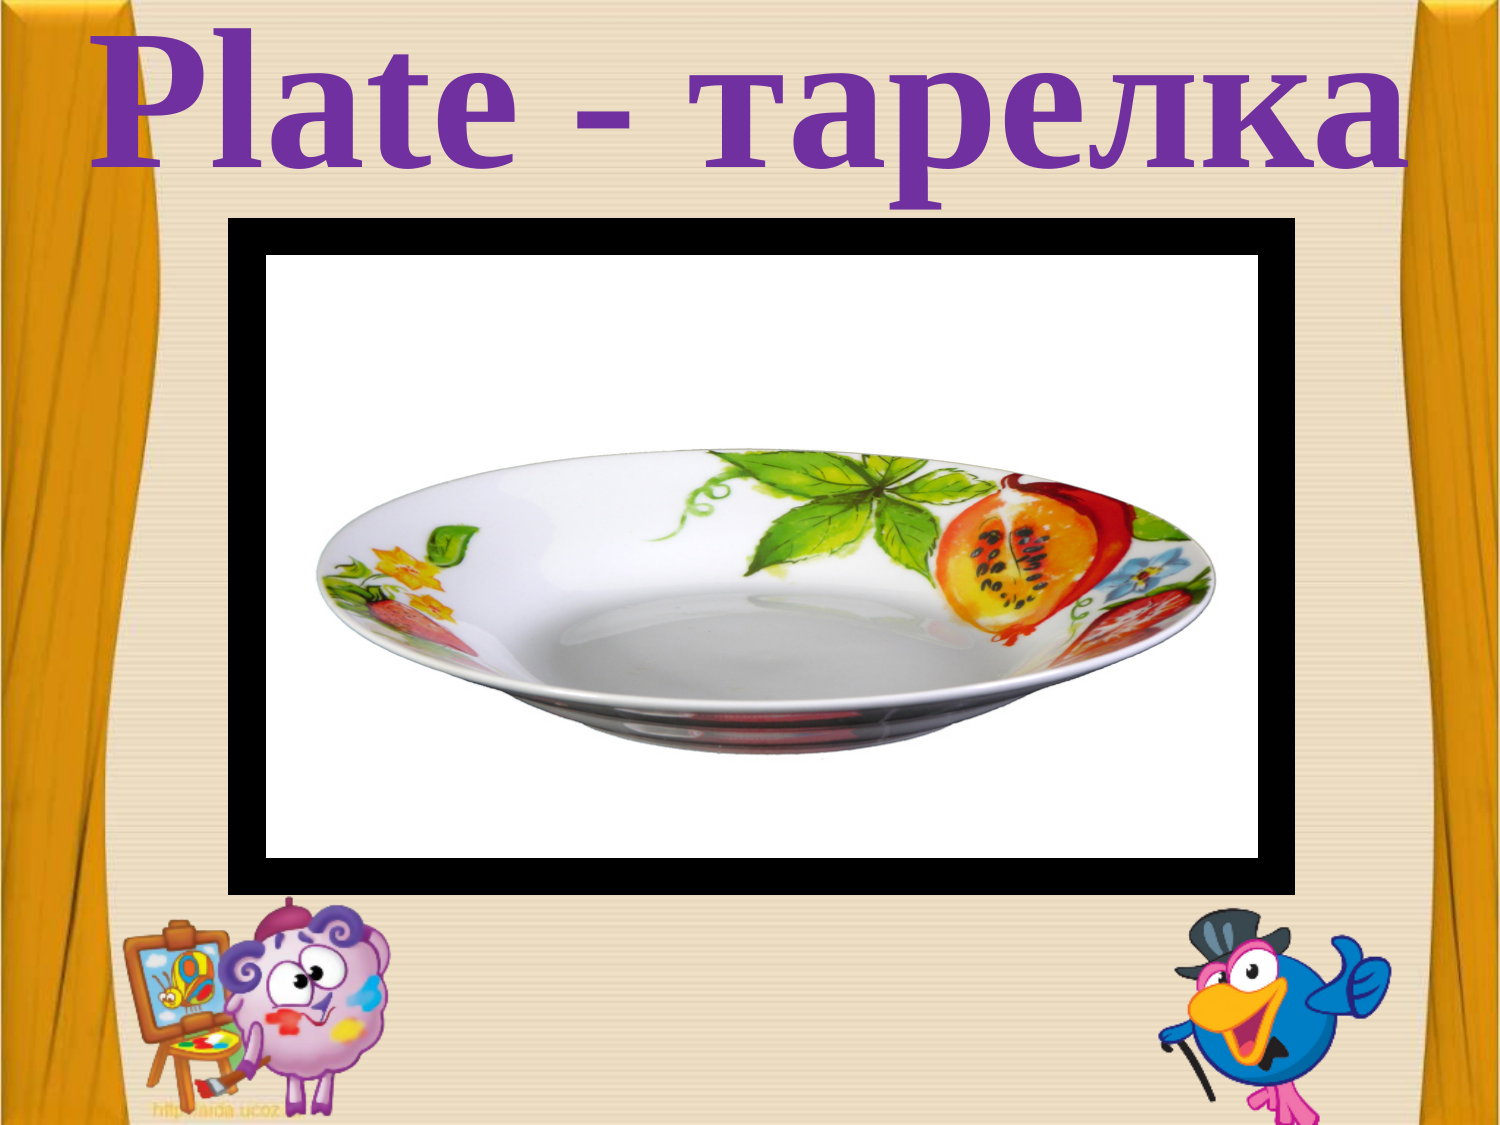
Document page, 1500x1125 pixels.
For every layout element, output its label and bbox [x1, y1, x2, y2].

list [0, 0, 1500, 1125]
picture [265, 255, 1259, 858]
